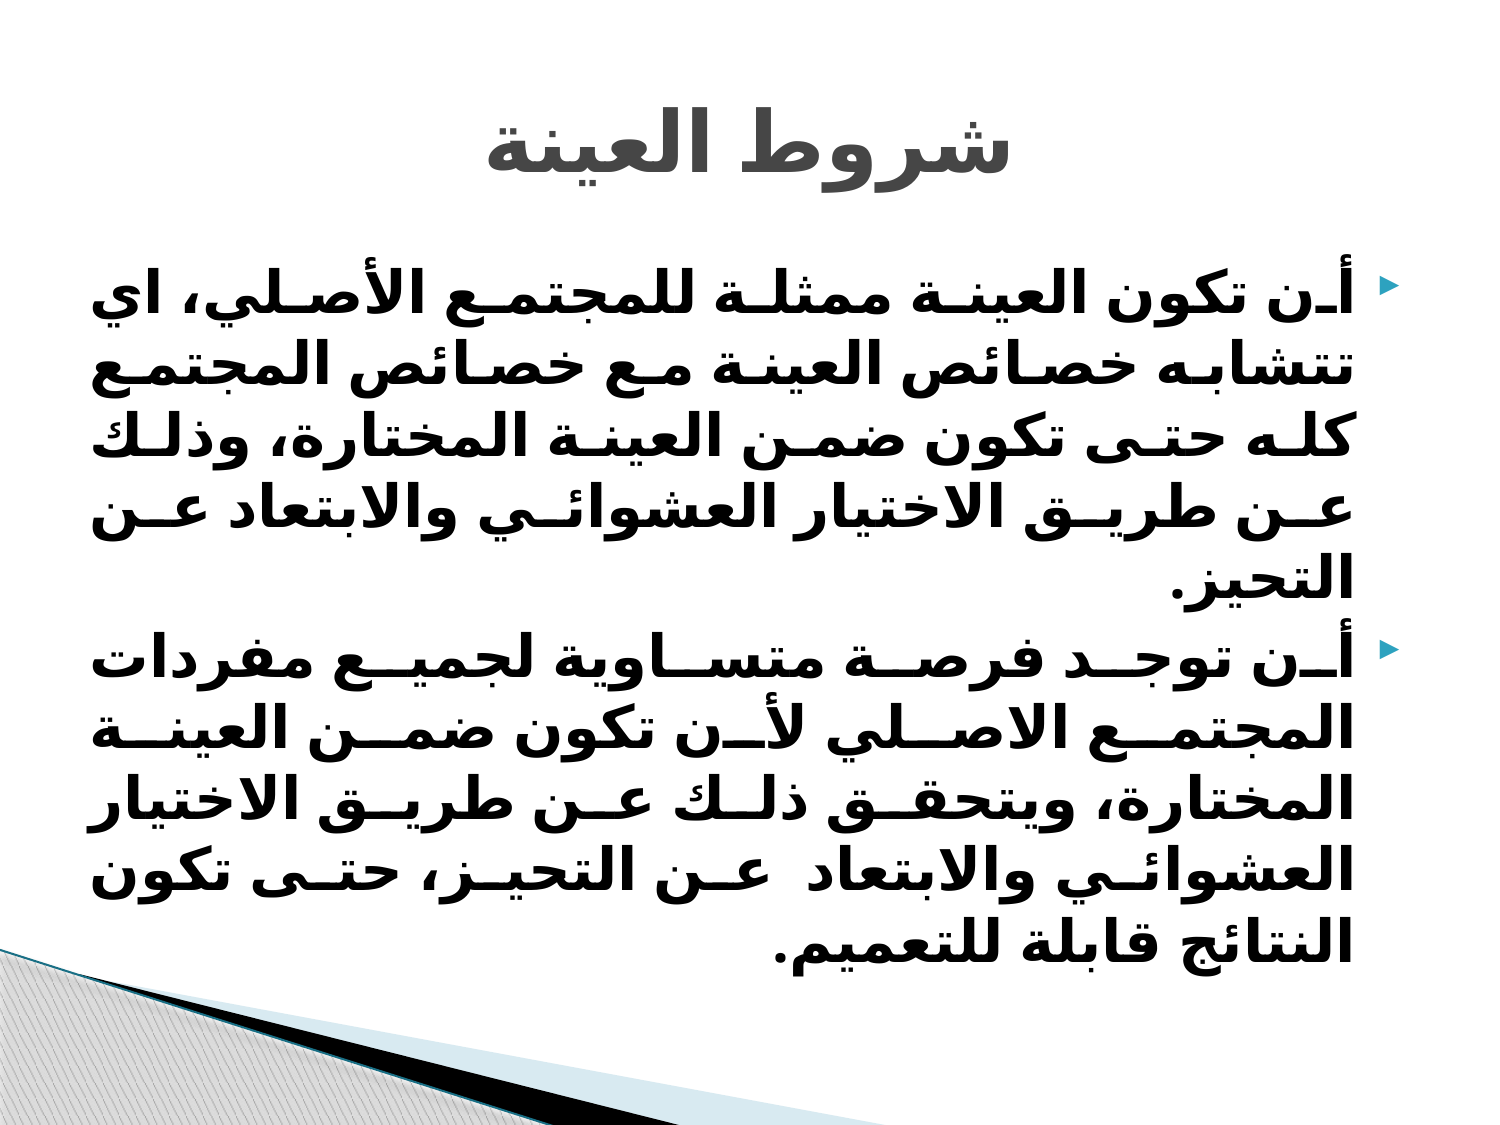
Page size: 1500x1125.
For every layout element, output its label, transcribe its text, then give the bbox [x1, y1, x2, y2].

list أن تكون العينة ممثلة للمجتمع الأصلي، اي تتشابه خصائص العينة مع خصائص المجتمع كله حتى تكون ضمن العينة المختارة، وذلك عن طريق الاختيار العشوائي والابتعاد عن التحيز. أن توجد فرصة متساوية لجميع مفردات المجتمع الاصلي لأن تكون ضمن العينة المختارة، ويتحقق ذلك عن طريق الاختيار العشوائي والابتعاد عن التحيز، حتى تكون النتائج قابلة للتعميم. [75, 243, 1425, 986]
title شروط العينة [75, 45, 1425, 233]
